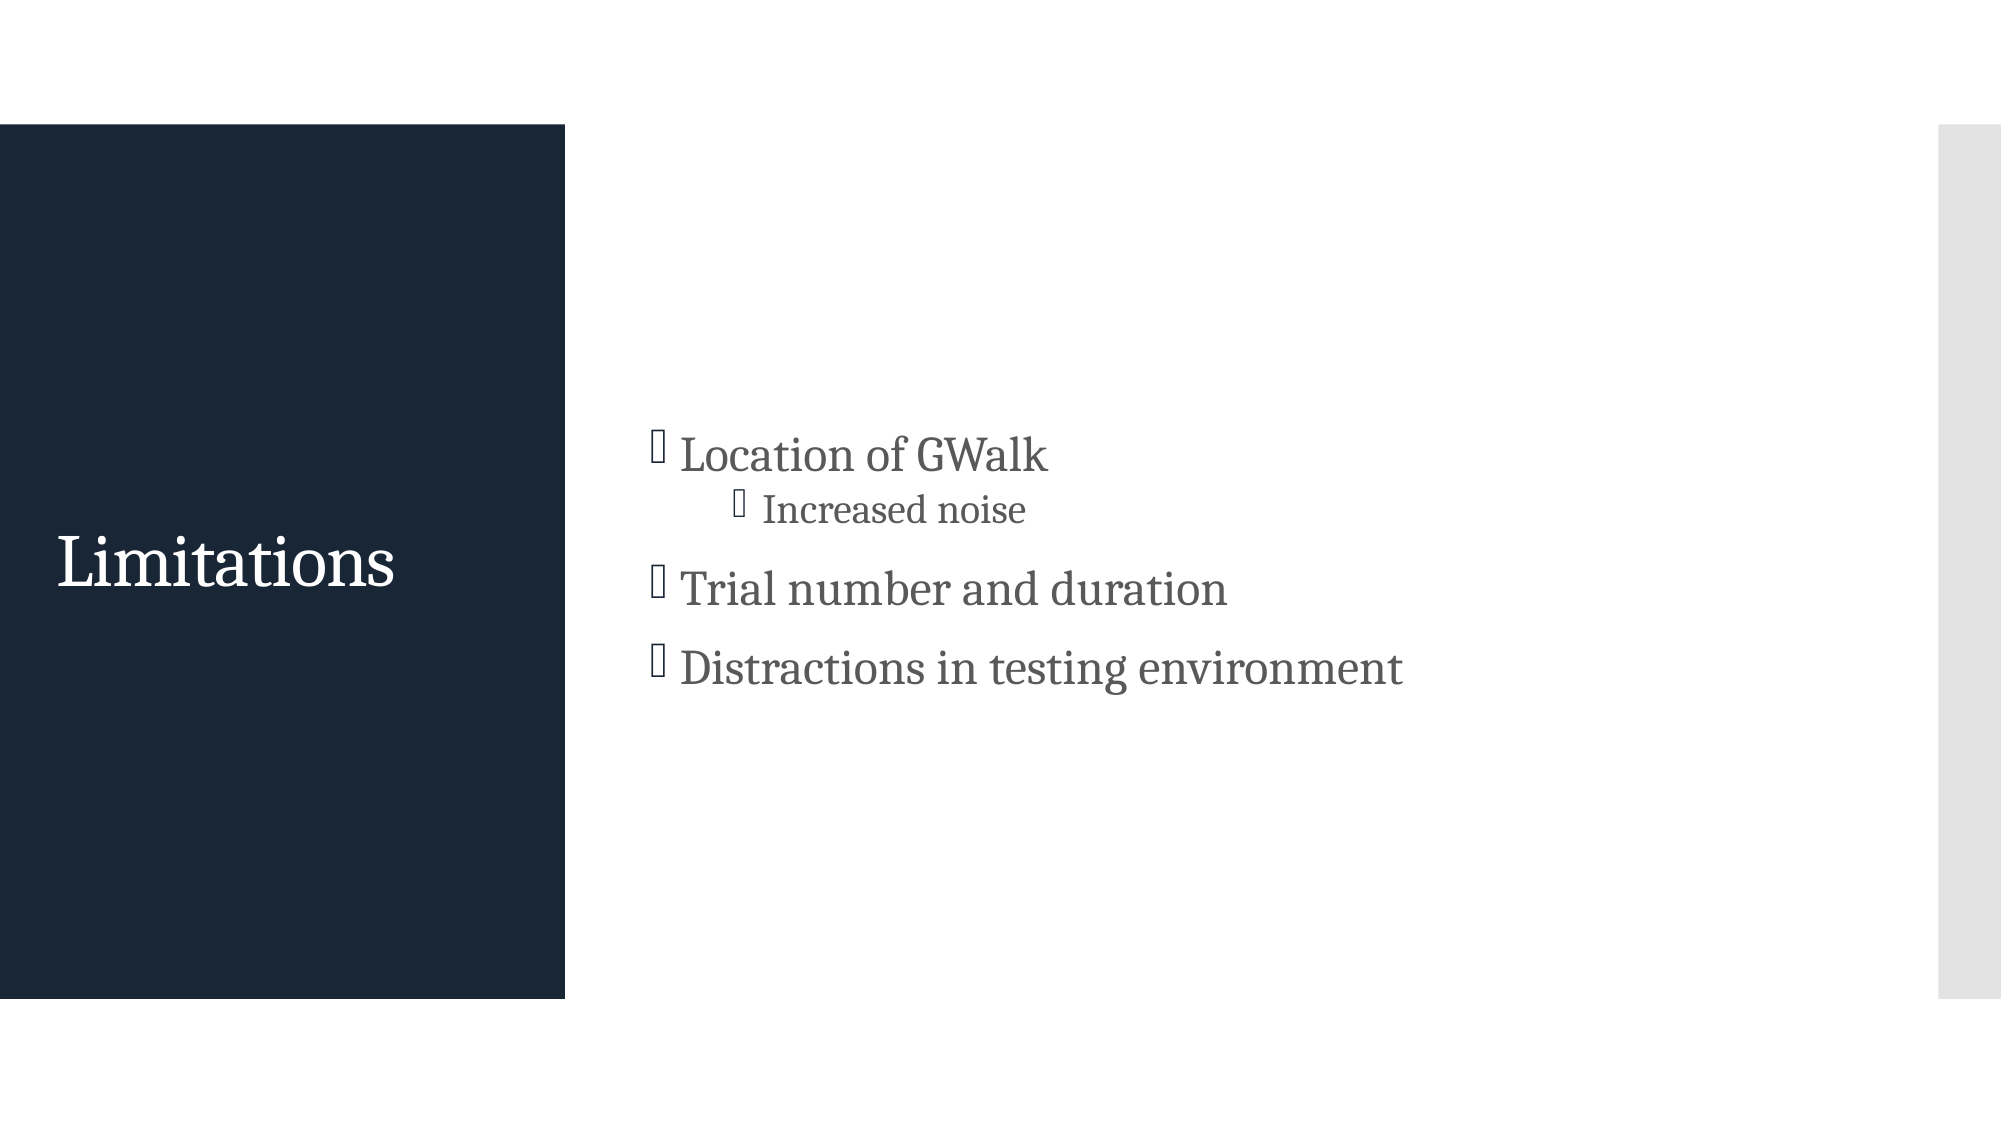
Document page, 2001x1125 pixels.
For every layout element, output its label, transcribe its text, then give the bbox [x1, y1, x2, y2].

title Limitations [41, 184, 525, 940]
list Location of GWalk Increased noise Trial number and duration Distractions in testing environment [634, 141, 1835, 982]
